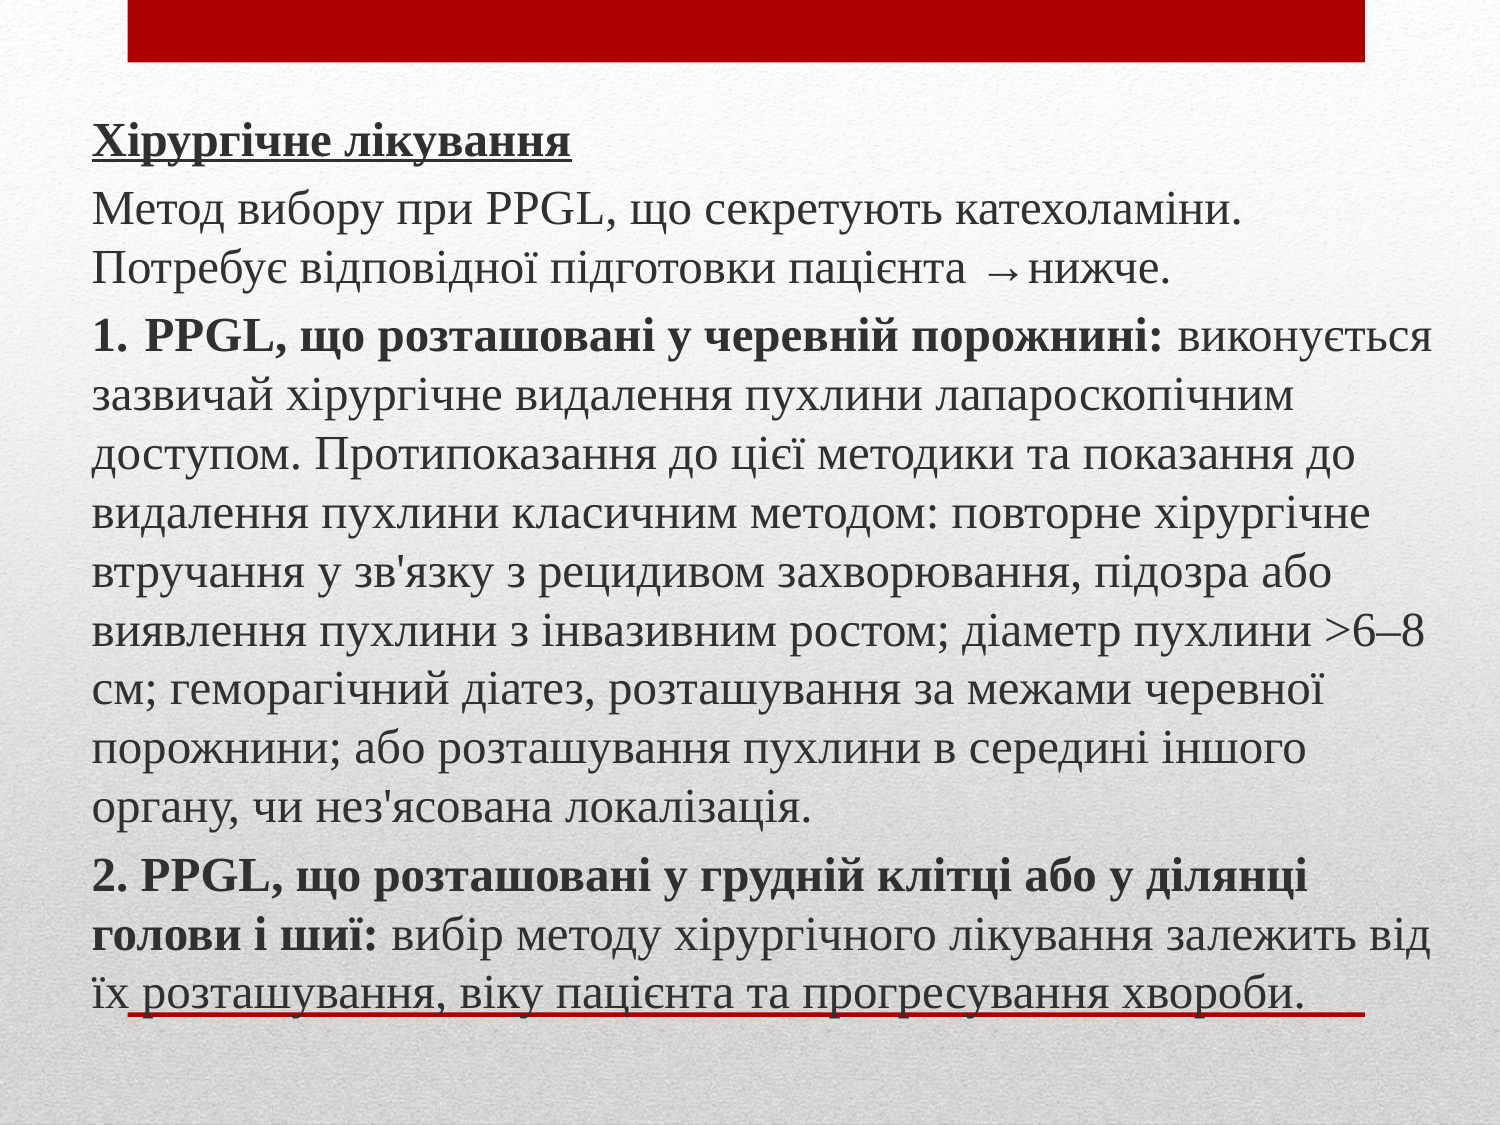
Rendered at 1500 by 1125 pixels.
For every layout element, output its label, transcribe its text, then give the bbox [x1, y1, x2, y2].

list Хірургічне лікування Метод вибору при PPGL, що секретують катехоламіни. Потребує відповідної підготовки пацієнта →нижче. 1. PPGL, що розташовані у черевній порожнині: виконується зазвичай хірургічне видалення пухлини лапароскопічним доступом. Протипоказання до цієї методики та показання до видалення пухлини класичним методом: повторне хірургічне втручання у зв'язку з рецидивом захворювання, підозра або виявлення пухлини з інвазивним ростом; діаметр пухлини >6–8 см; геморагічний діатез, розташування за межами черевної порожнини; або розташування пухлини в середині іншого органу, чи нез'ясована локалізація. 2. PPGL, що розташовані у грудній клітці або у ділянці голови і шиї: вибір методу хірургічного лікування залежить від їх розташування, віку пацієнта та прогресування хвороби. [76, 30, 1459, 1071]
